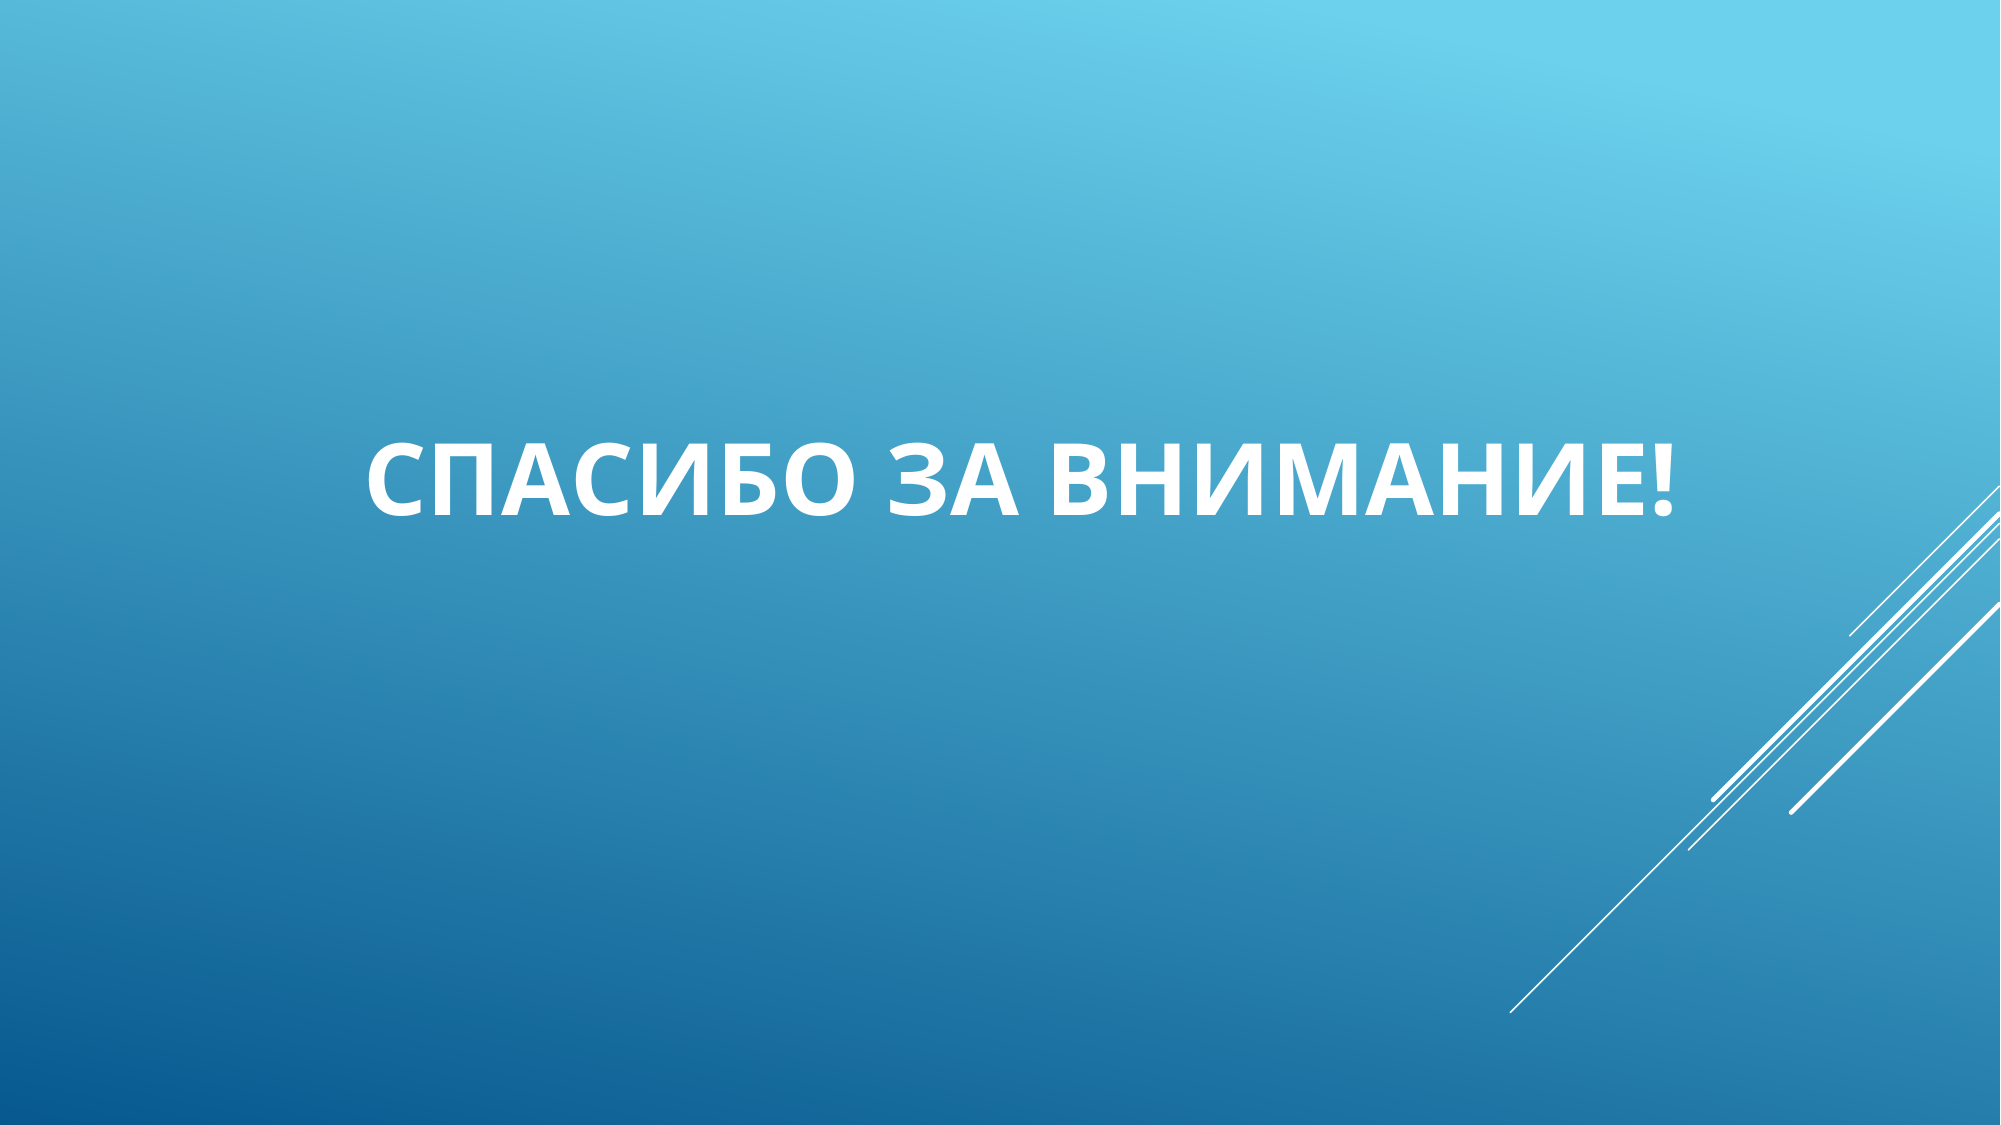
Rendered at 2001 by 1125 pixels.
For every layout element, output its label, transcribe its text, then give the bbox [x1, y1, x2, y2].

title СПАСИБО ЗА ВНИМАНИЕ! [348, 240, 1875, 711]
